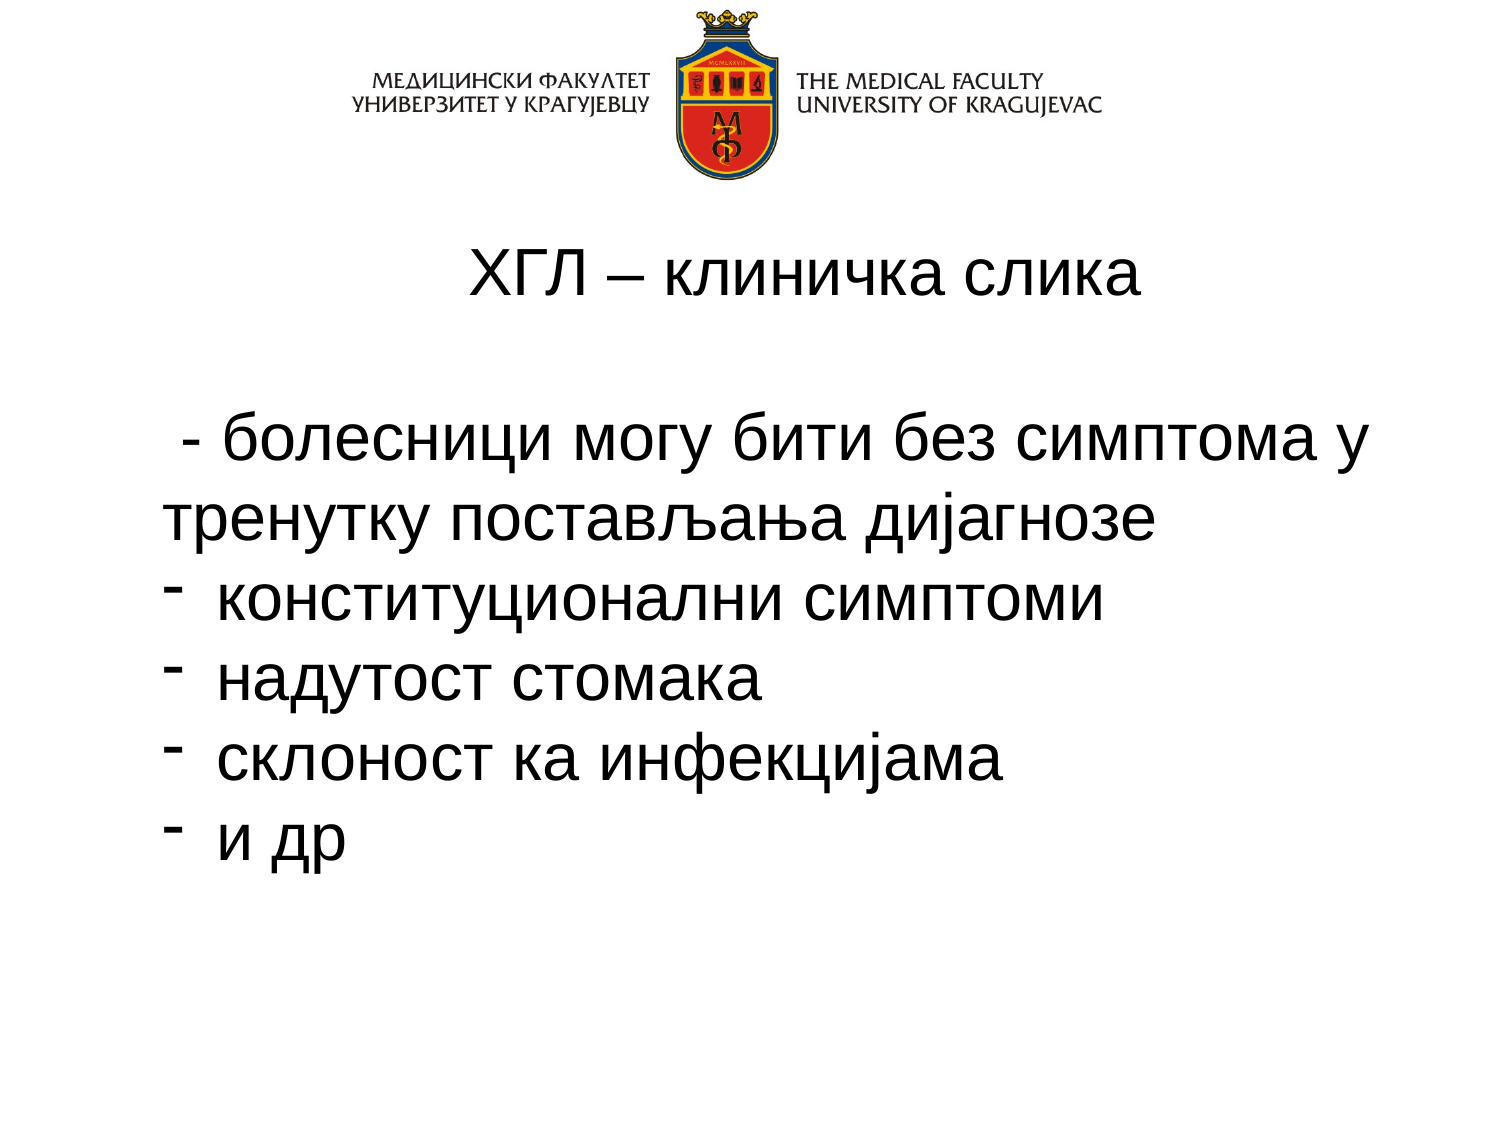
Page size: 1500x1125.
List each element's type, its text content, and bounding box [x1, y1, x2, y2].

picture [328, 0, 1125, 191]
text_box ХГЛ – клиничка слика - болесници могу бити без симптома у тренутку постављања дијагнозе конституционални симптоми надутост стомака склоност ка инфекцијама и др [147, 196, 1388, 961]
